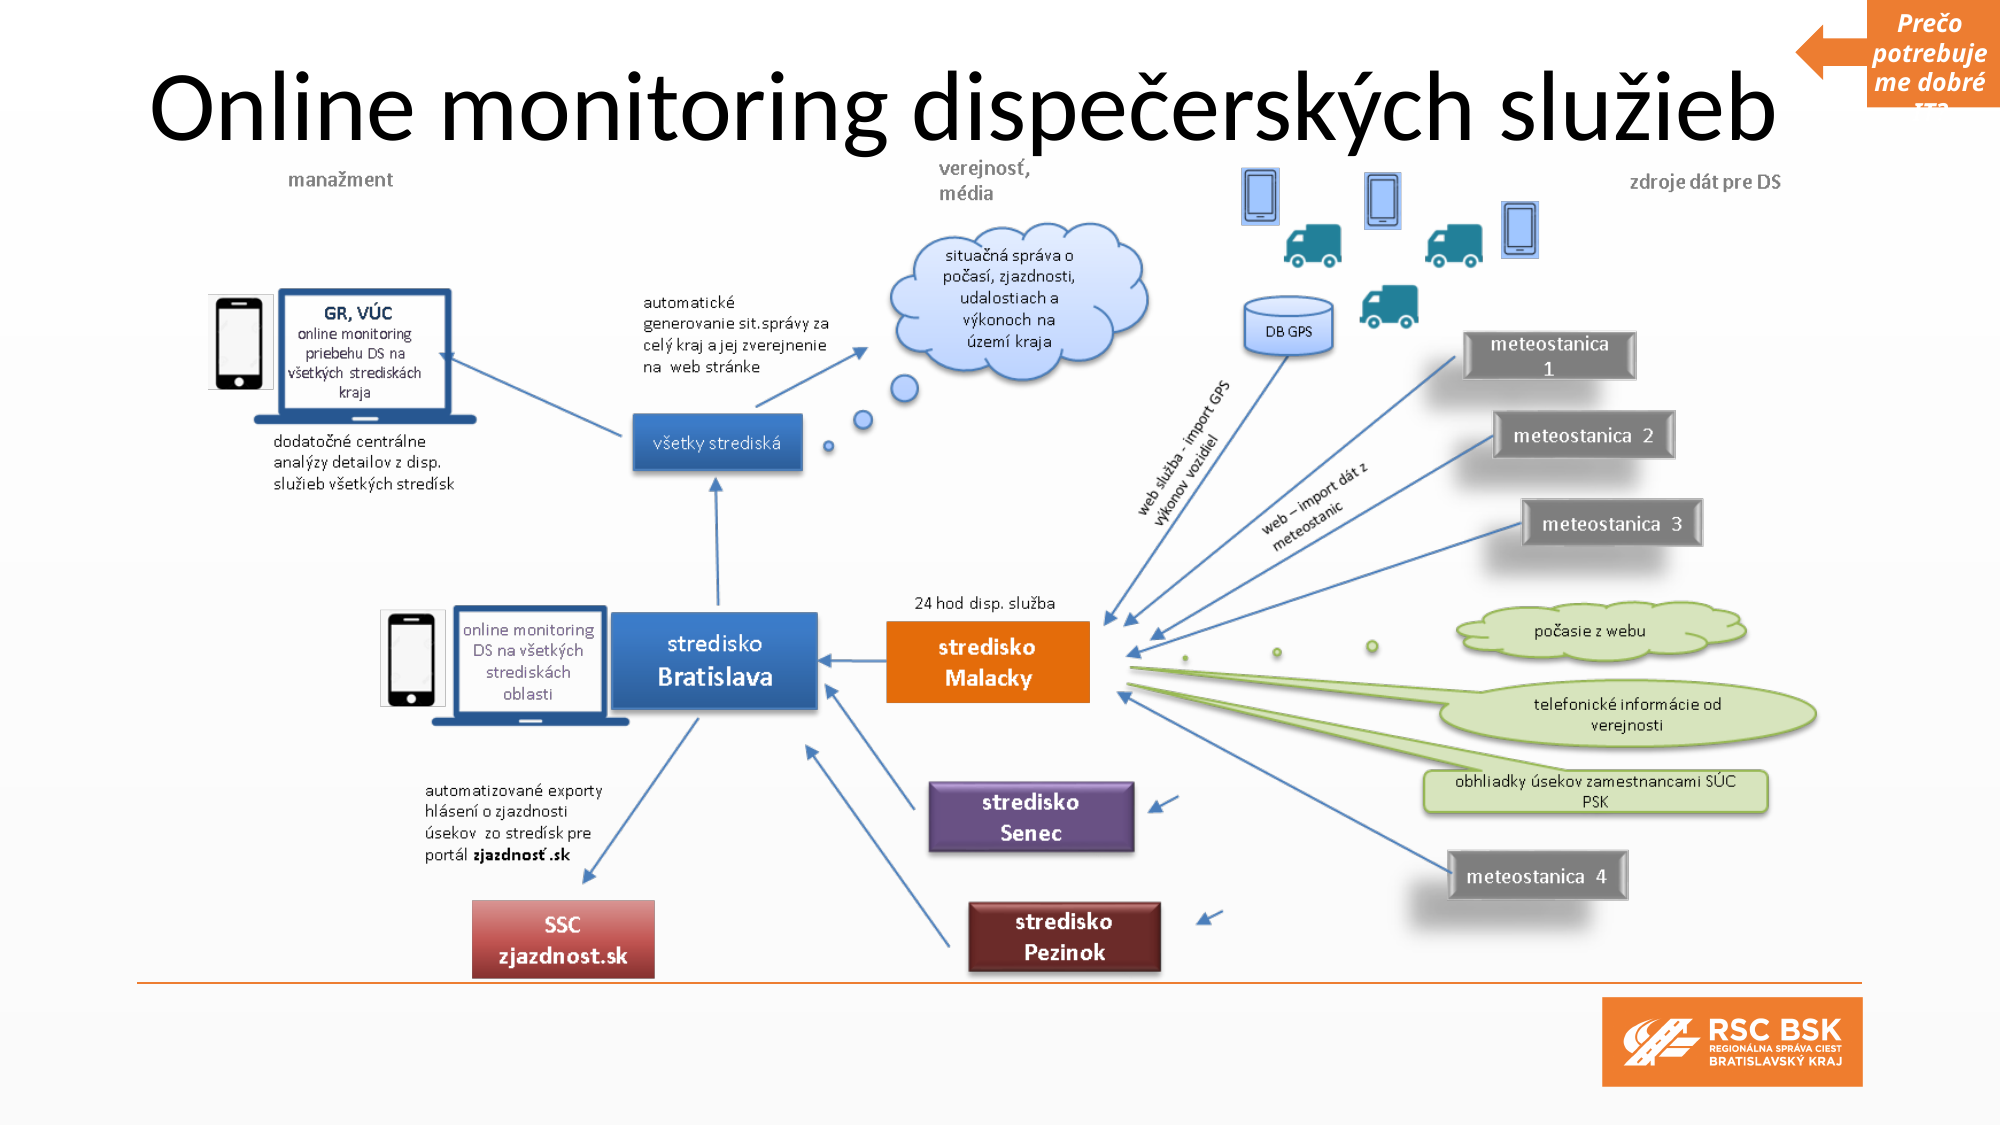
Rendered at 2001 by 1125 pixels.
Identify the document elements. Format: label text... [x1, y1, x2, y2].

text_box [1865, 97, 2000, 109]
picture [208, 145, 1825, 997]
text_box Prečo potrebujeme dobré IT? [1849, 0, 2000, 97]
text_box [1793, 22, 1849, 83]
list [1602, 997, 1863, 1087]
title Online monitoring dispečerských služieb [134, 0, 1848, 204]
